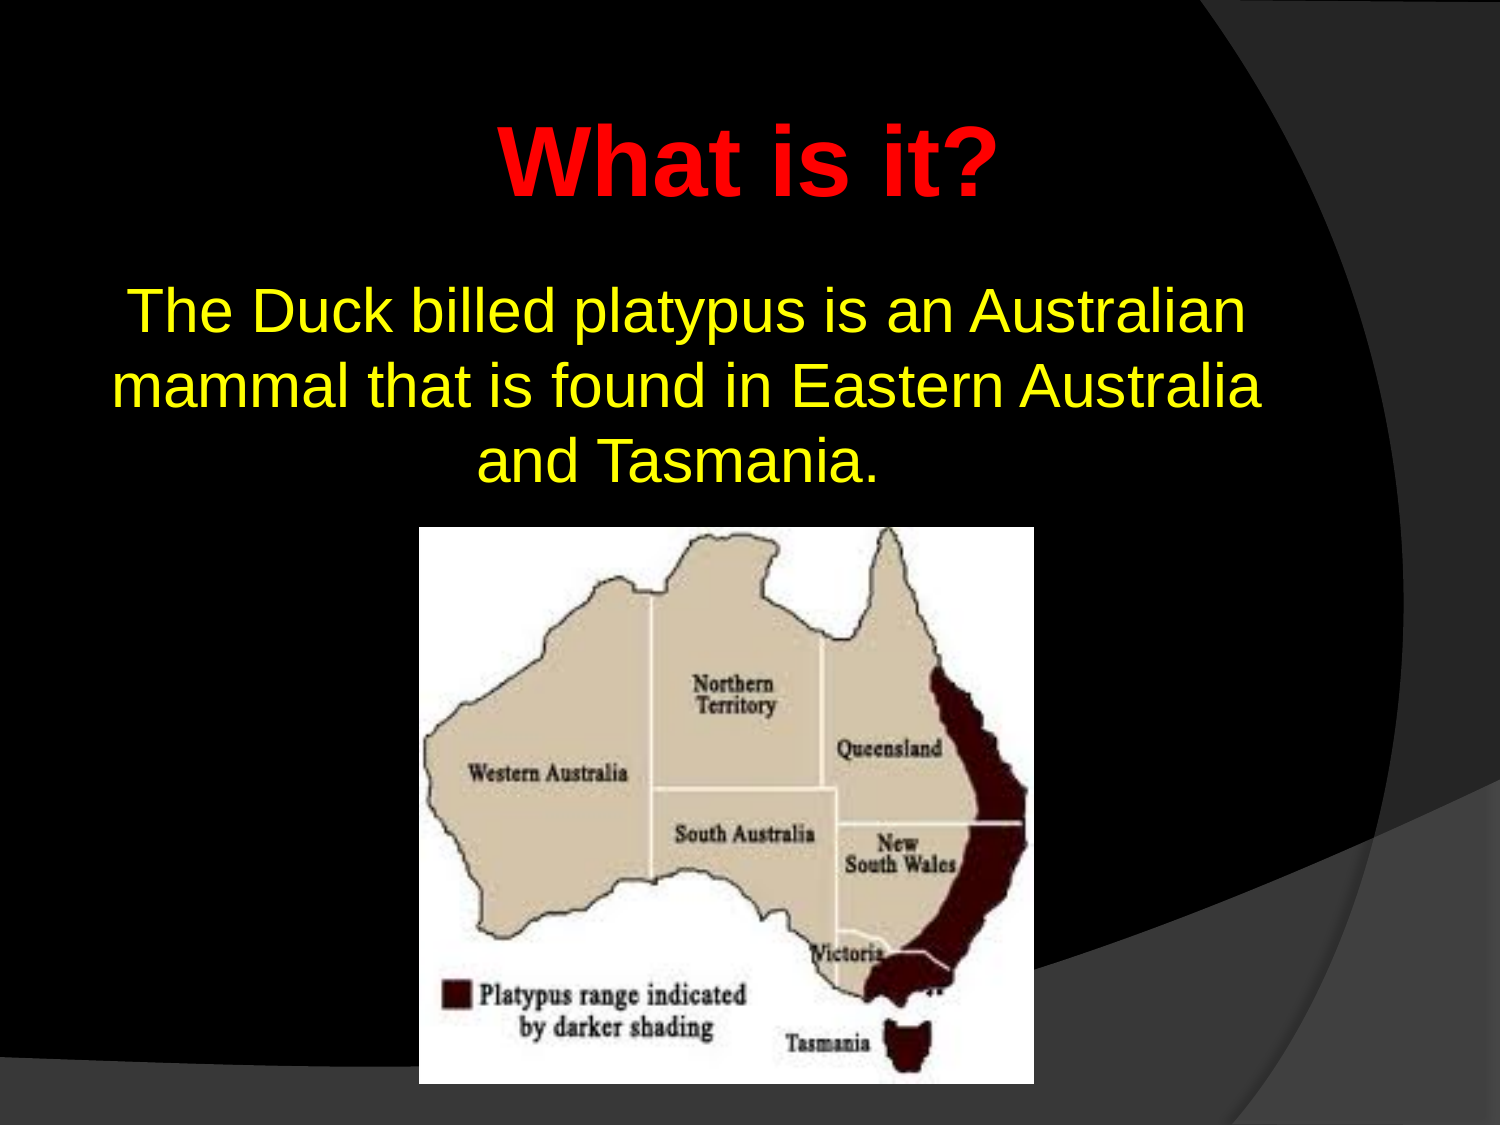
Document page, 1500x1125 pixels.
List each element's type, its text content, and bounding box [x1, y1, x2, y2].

title What is it? [75, 45, 1425, 268]
list The Duck billed platypus is an Australian mammal that is found in Eastern Australia and Tasmania. [75, 262, 1300, 1005]
picture [418, 526, 1034, 1085]
